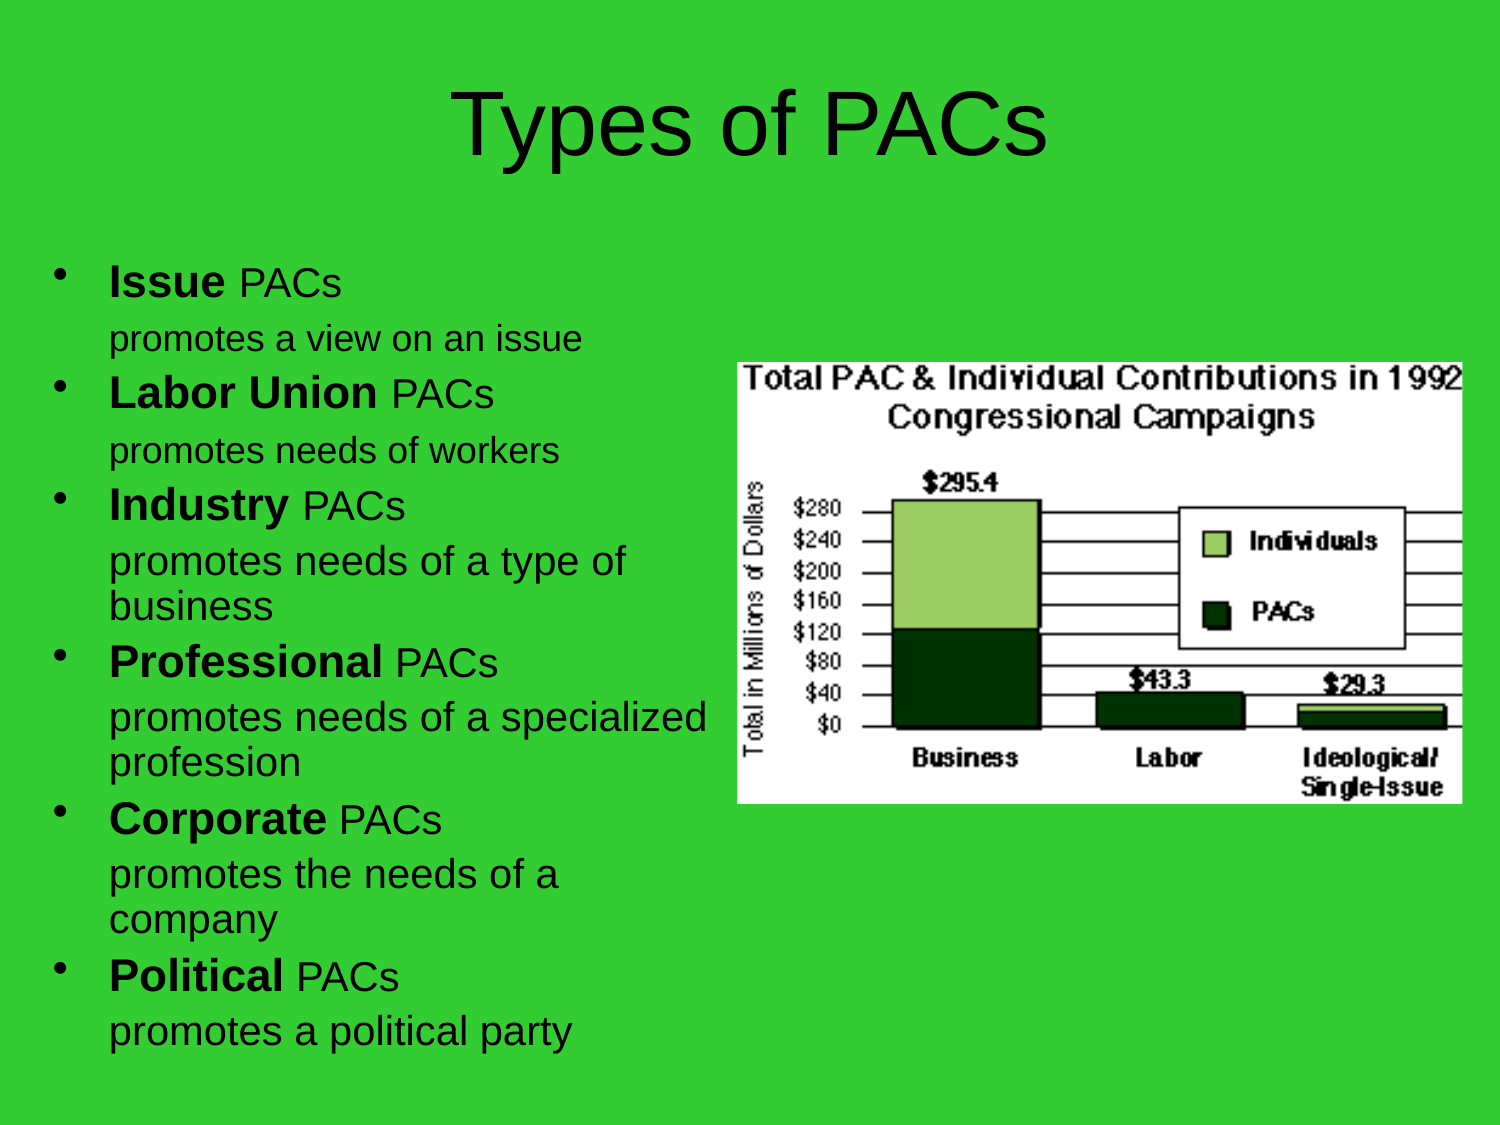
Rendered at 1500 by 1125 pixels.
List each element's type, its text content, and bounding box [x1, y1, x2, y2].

title Types of PACs [112, 24, 1388, 213]
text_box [737, 361, 1463, 804]
list Issue PACs promotes a view on an issue Labor Union PACs promotes needs of workers Industry PACs promotes needs of a type of business Professional PACs promotes needs of a specialized profession Corporate PACs promotes the needs of a company Political PACs promotes a political party [37, 249, 738, 1063]
